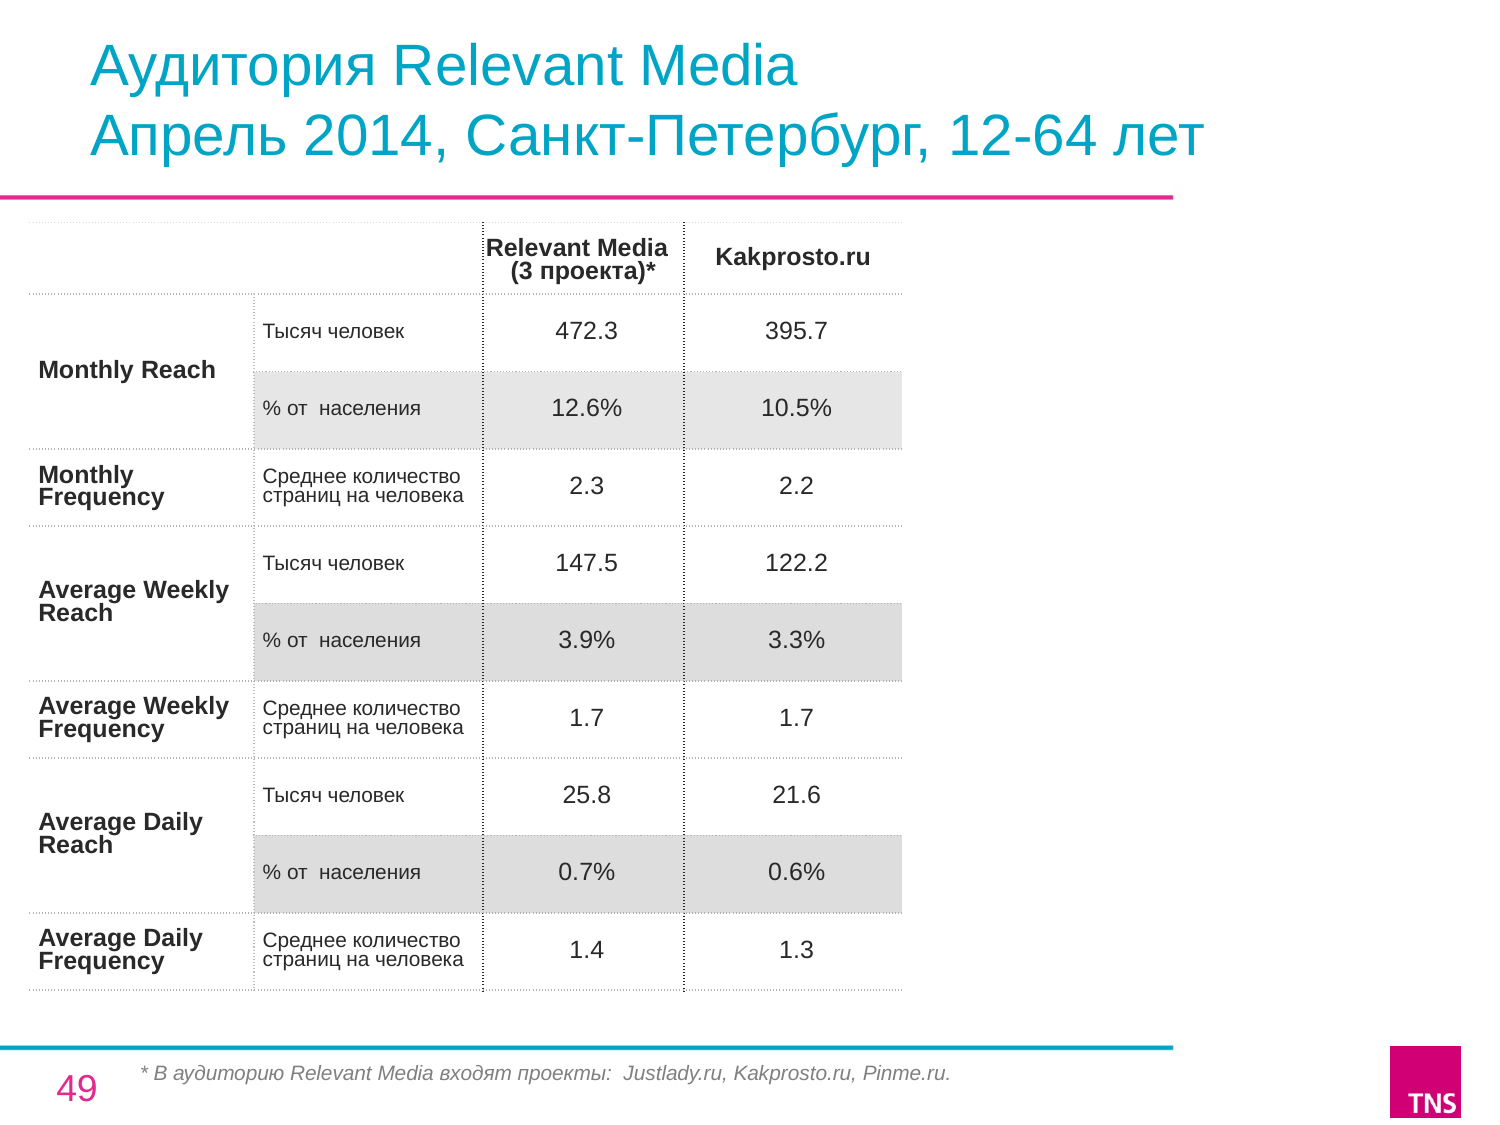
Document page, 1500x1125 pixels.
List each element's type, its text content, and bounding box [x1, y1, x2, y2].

table_cell Average Daily Frequency [29, 913, 254, 990]
table_header [29, 223, 483, 294]
table_cell Среднее количество страниц на человека [254, 913, 483, 990]
table_cell 1.7 [483, 681, 684, 758]
table_cell Average Daily Reach [29, 758, 254, 913]
table_cell 147.5 [483, 526, 684, 603]
table_cell 1.3 [684, 913, 902, 990]
table_cell 472.3 [483, 294, 684, 372]
table_cell Тысяч человек [254, 294, 483, 372]
table_cell 122.2 [684, 526, 902, 603]
table_cell 21.6 [684, 758, 902, 835]
table_cell 12.6% [483, 372, 684, 449]
table_cell % от населения [254, 835, 483, 913]
table_header Relevant Media (3 проекта)* [483, 223, 684, 294]
text_box * В аудиторию Relevant Media входят проекты: Justlady.ru, Kakprosto.ru, Pinme.ru. [124, 1052, 1463, 1092]
table_cell Monthly Frequency [29, 449, 254, 526]
table_cell Тысяч человек [254, 526, 483, 603]
table_cell Average Weekly Reach [29, 526, 254, 681]
table_cell 3.3% [684, 603, 902, 681]
table_cell 2.2 [684, 449, 902, 526]
table_cell 1.7 [684, 681, 902, 758]
table_cell Тысяч человек [254, 758, 483, 835]
table_cell % от населения [254, 372, 483, 449]
table_cell Monthly Reach [29, 294, 254, 449]
table_cell 0.6% [684, 835, 902, 913]
table_cell 1.4 [483, 913, 684, 990]
picture [0, 0, 1500, 1125]
table_cell % от населения [254, 603, 483, 681]
table_cell Среднее количество страниц на человека [254, 681, 483, 758]
table_cell 3.9% [483, 603, 684, 681]
table_cell 10.5% [684, 372, 902, 449]
slide_number 49 [40, 1055, 392, 1125]
table_cell Average Weekly Frequency [29, 681, 254, 758]
table_header Kakprosto.ru [684, 223, 902, 294]
title Аудитория Relevant Media Апрель 2014, Санкт-Петербург, 12-64 лет [74, 8, 1476, 187]
table_cell Среднее количество страниц на человека [254, 449, 483, 526]
table_cell 395.7 [684, 294, 902, 372]
table_cell 2.3 [483, 449, 684, 526]
table_cell 25.8 [483, 758, 684, 835]
table_cell 0.7% [483, 835, 684, 913]
